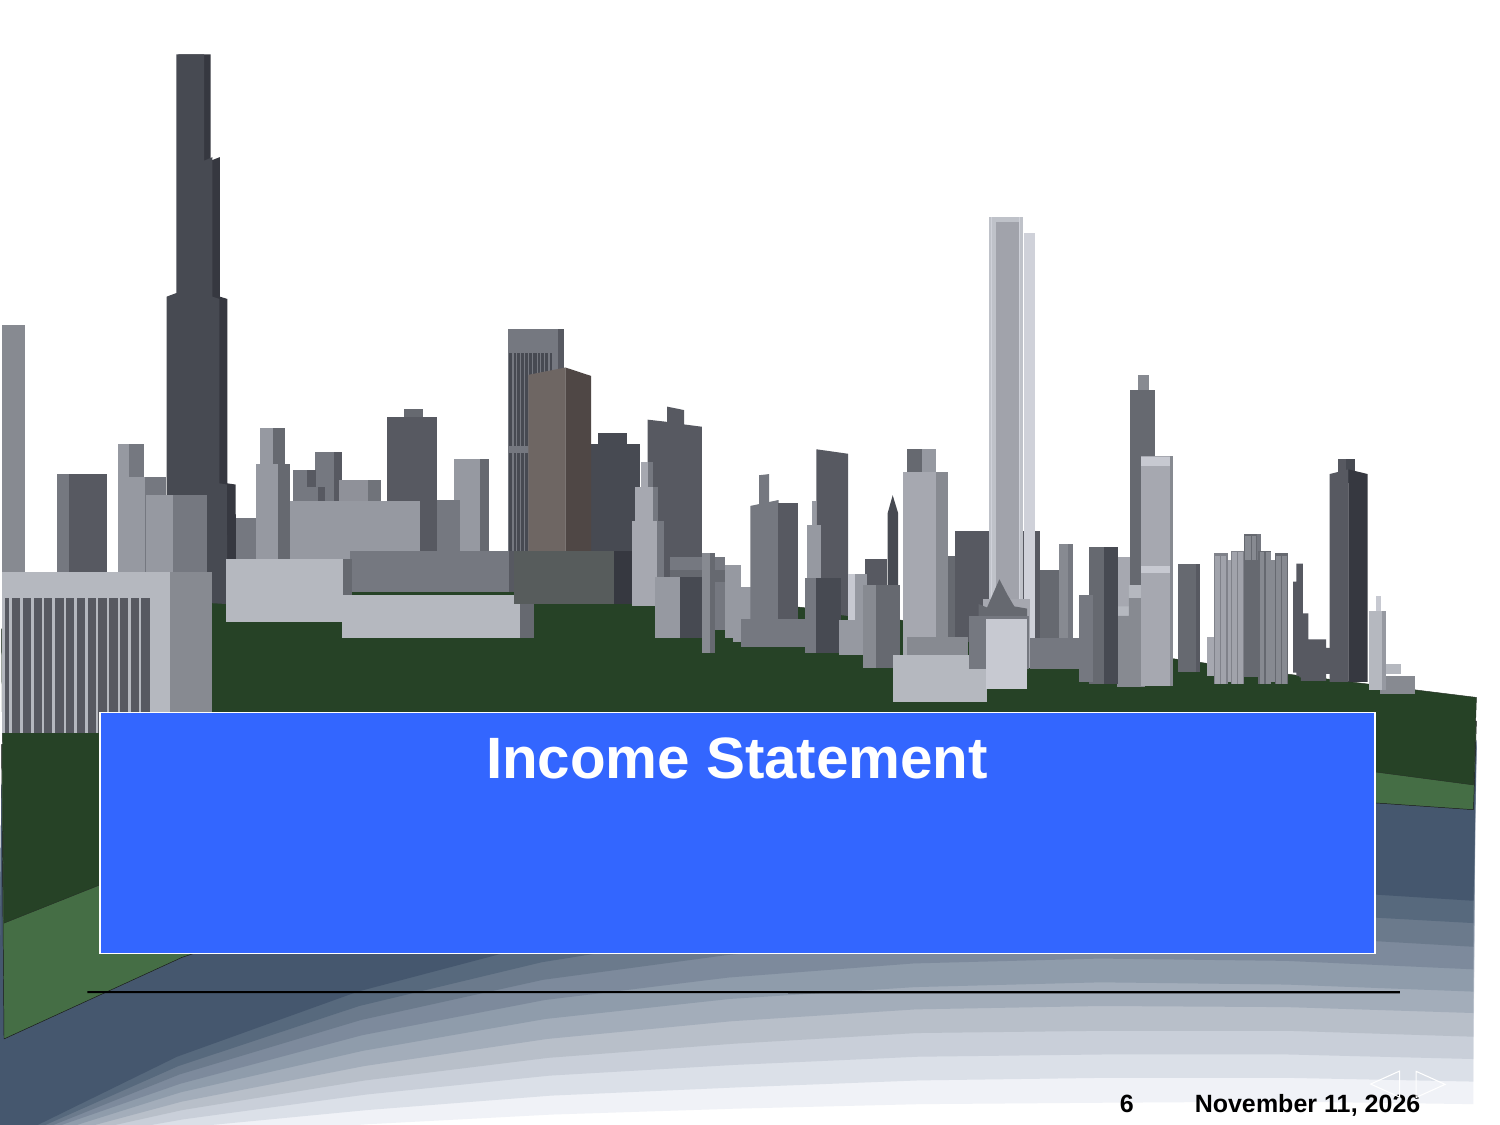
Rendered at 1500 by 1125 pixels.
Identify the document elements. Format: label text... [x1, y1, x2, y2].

title Income Statement [99, 712, 1376, 954]
